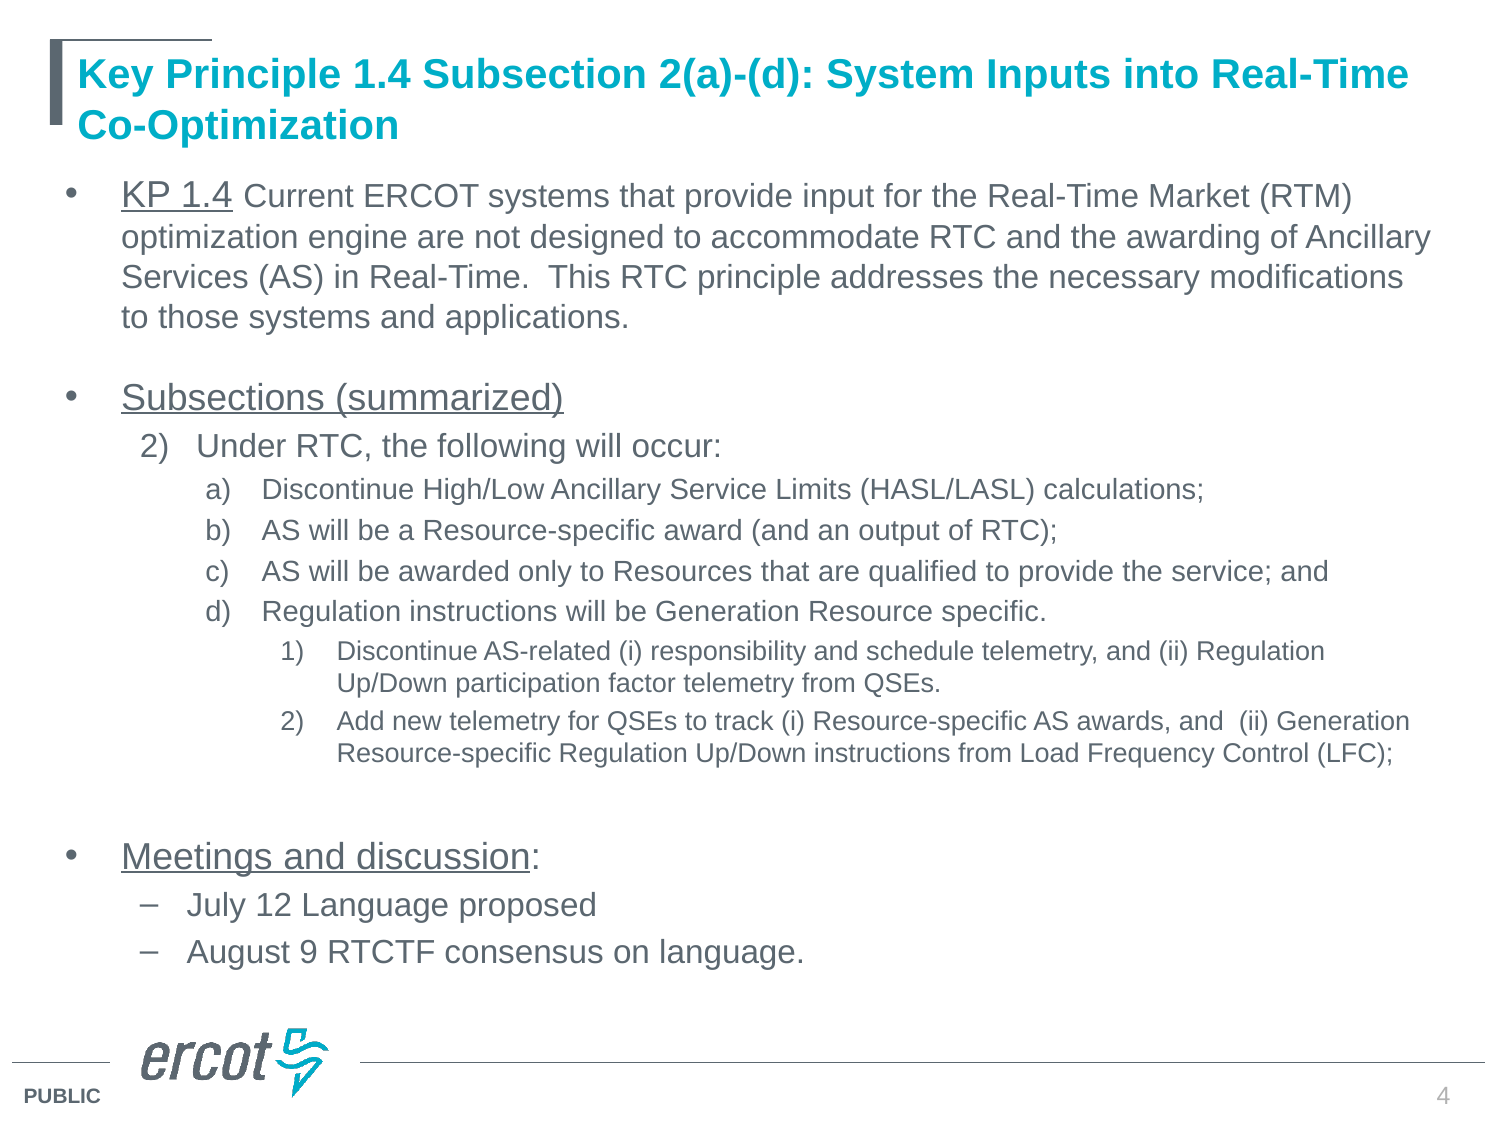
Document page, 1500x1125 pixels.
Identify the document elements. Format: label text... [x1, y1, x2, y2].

list KP 1.4 Current ERCOT systems that provide input for the Real-Time Market (RTM) optimization engine are not designed to accommodate RTC and the awarding of Ancillary Services (AS) in Real-Time. This RTC principle addresses the necessary modifications to those systems and applications. Subsections (summarized) Under RTC, the following will occur: Discontinue High/Low Ancillary Service Limits (HASL/LASL) calculations; AS will be a Resource-specific award (and an output of RTC); AS will be awarded only to Resources that are qualified to provide the service; and Regulation instructions will be Generation Resource specific. Discontinue AS-related (i) responsibility and schedule telemetry, and (ii) Regulation Up/Down participation factor telemetry from QSEs. Add new telemetry for QSEs to track (i) Resource-specific AS awards, and (ii) Generation Resource-specific Regulation Up/Down instructions from Load Frequency Control (LFC); Meetings and discussion: July 12 Language proposed August 9 RTCTF consensus on language. [50, 162, 1450, 992]
slide_number 4 [1400, 1076, 1488, 1113]
picture [137, 1024, 332, 1100]
title Key Principle 1.4 Subsection 2(a)-(d): System Inputs into Real-Time Co-Optimization [62, 39, 1450, 125]
